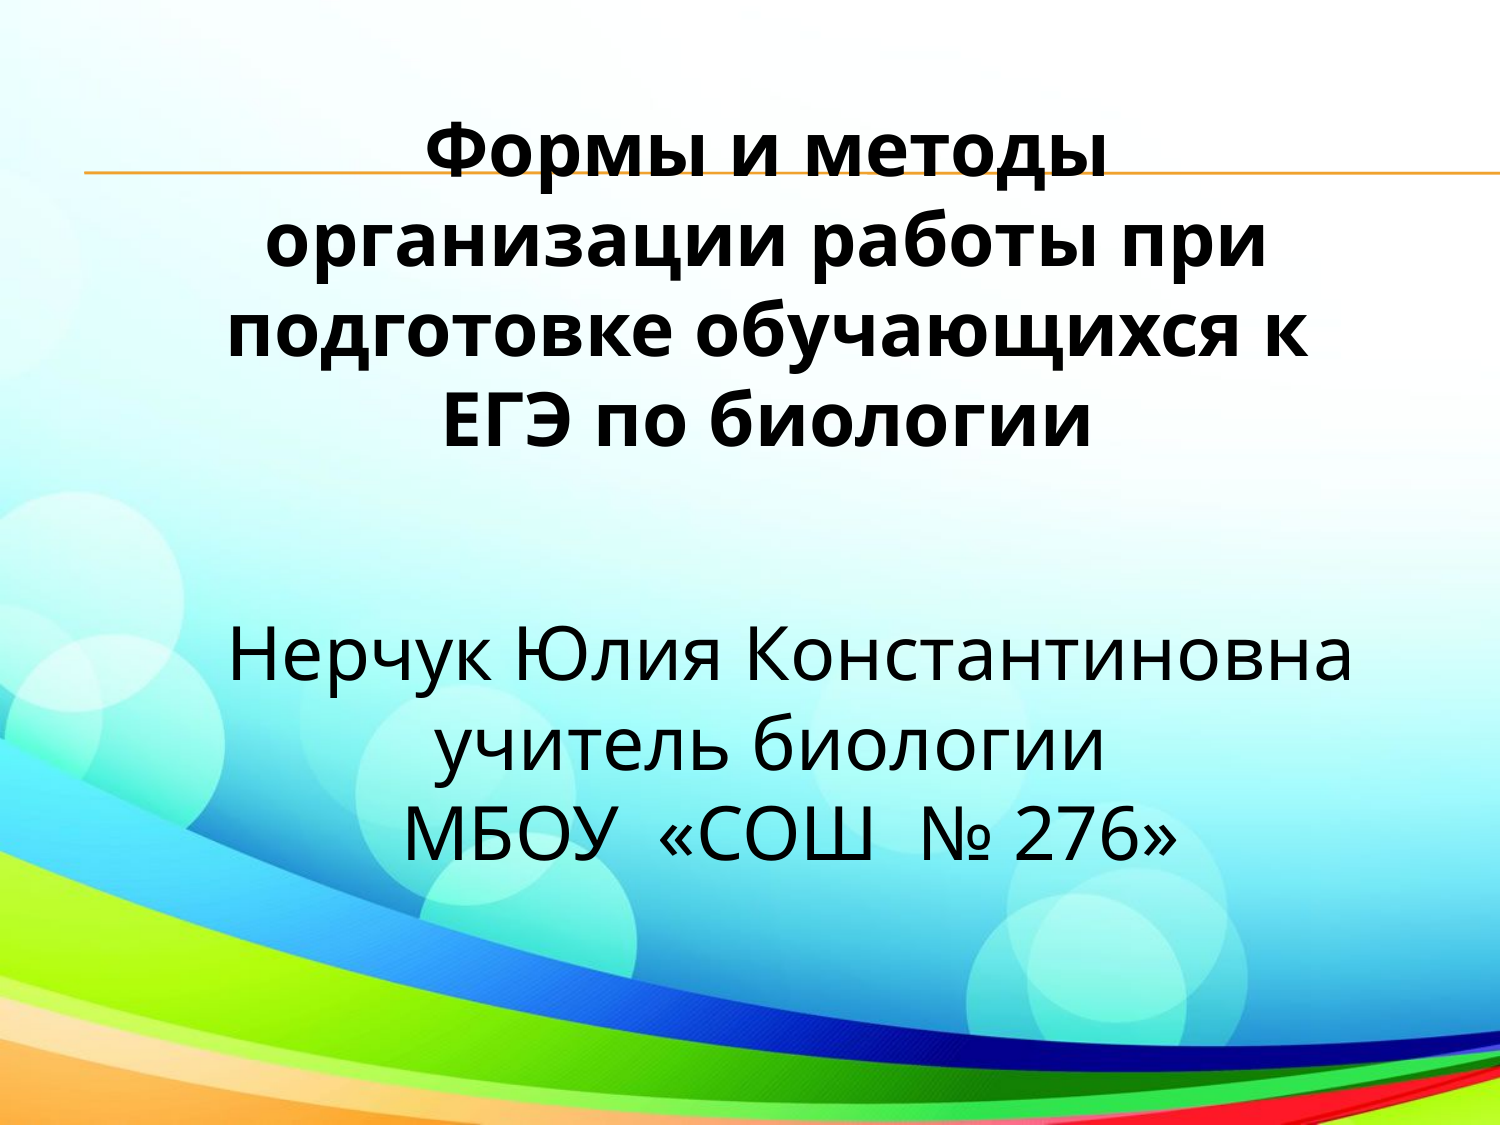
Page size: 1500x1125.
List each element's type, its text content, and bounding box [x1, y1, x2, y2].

text_box Формы и методы организации работы при подготовке обучающихся к ЕГЭ по биологии [152, 93, 1383, 559]
text_box Нерчук Юлия Константиновна учитель биологии МБОУ «СОШ № 276» [128, 597, 1454, 883]
picture [0, 0, 1500, 1125]
